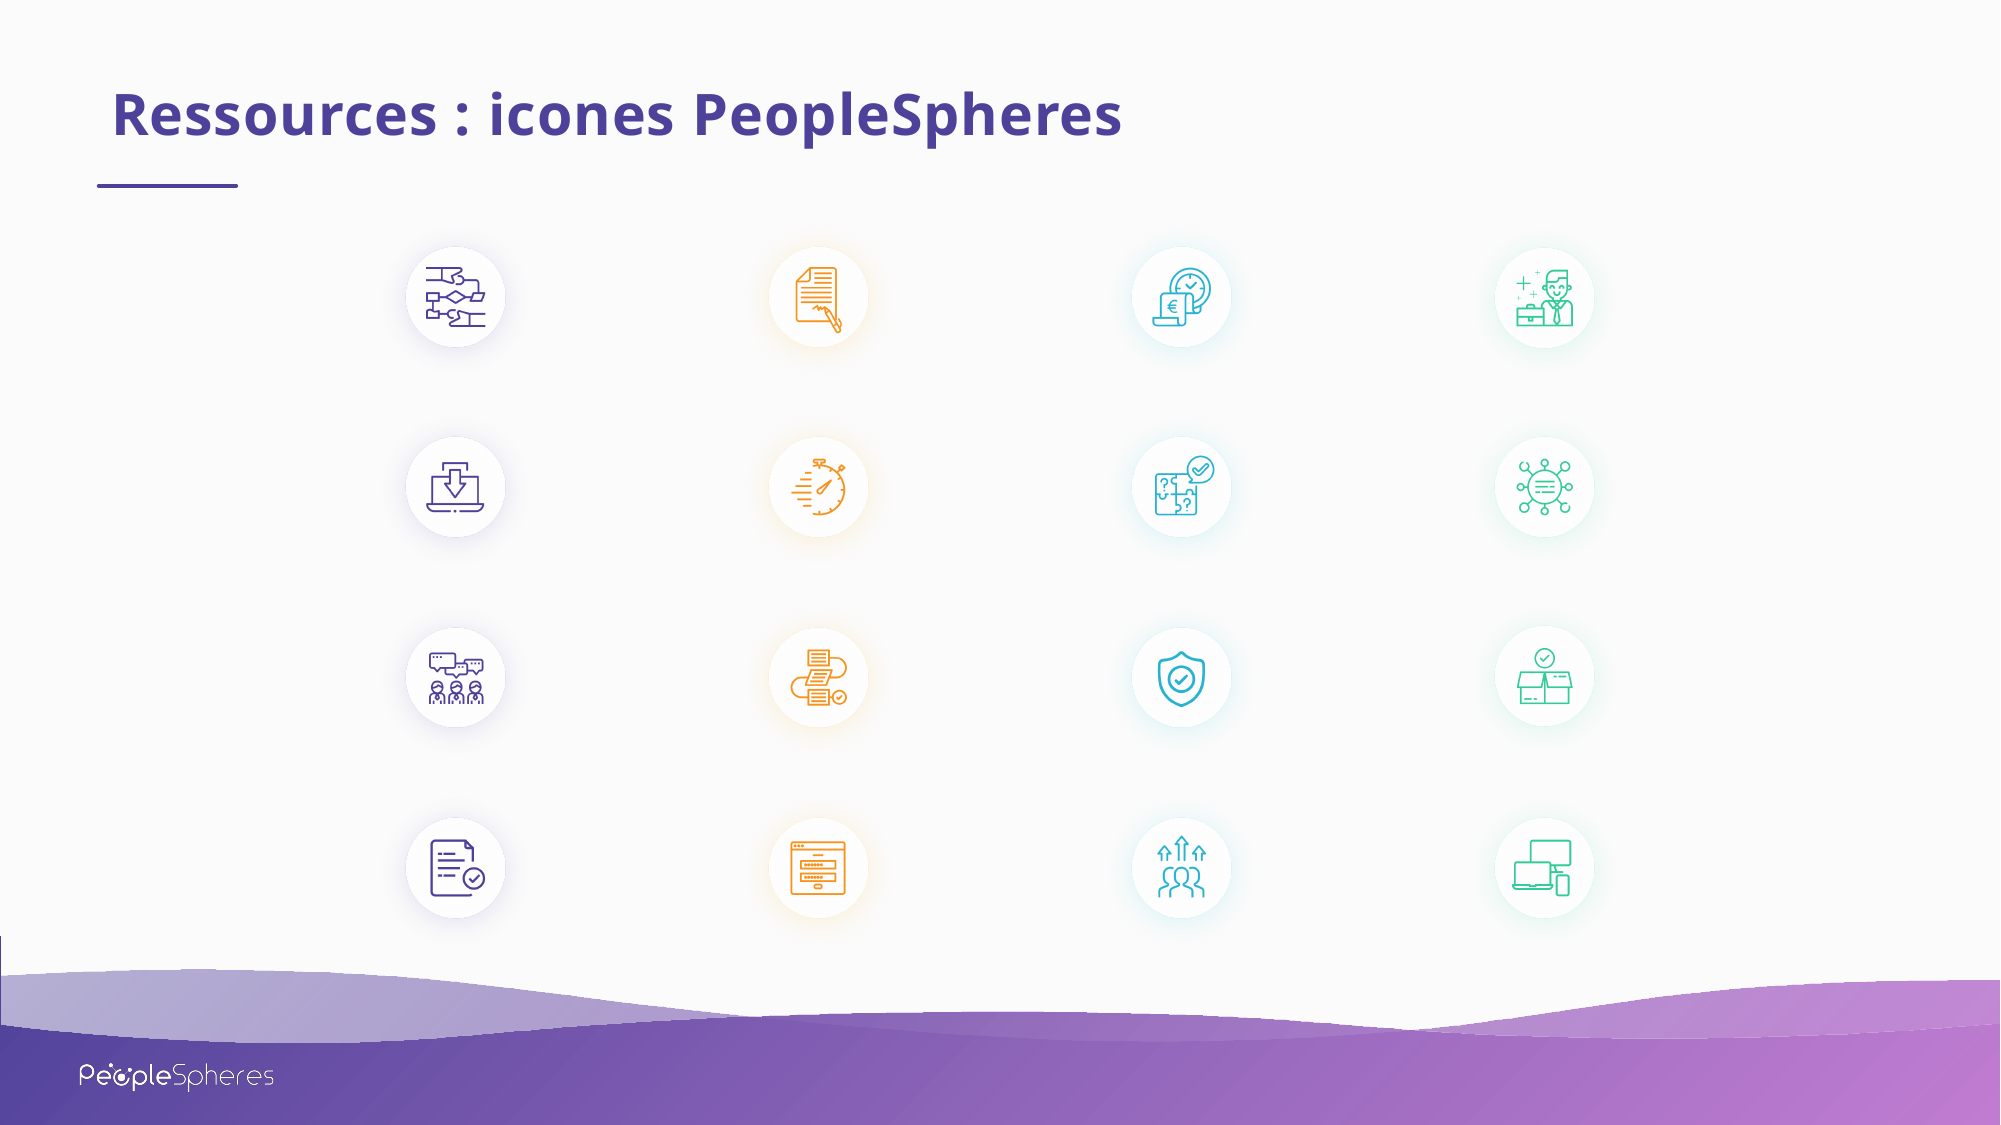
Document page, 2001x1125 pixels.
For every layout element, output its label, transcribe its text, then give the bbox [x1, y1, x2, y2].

picture [382, 797, 529, 945]
picture [745, 416, 892, 564]
list Ressources : icones PeopleSpheres [96, 71, 1595, 157]
picture [745, 226, 892, 374]
picture [79, 1063, 274, 1093]
picture [1470, 605, 1618, 753]
picture [1108, 607, 1255, 754]
picture [1470, 416, 1618, 564]
picture [382, 416, 529, 564]
picture [382, 607, 529, 754]
picture [1108, 226, 1255, 374]
picture [382, 226, 529, 374]
picture [745, 797, 892, 945]
picture [1108, 797, 1255, 945]
picture [1470, 797, 1618, 945]
picture [1108, 416, 1255, 564]
picture [745, 607, 892, 754]
picture [1470, 227, 1618, 375]
